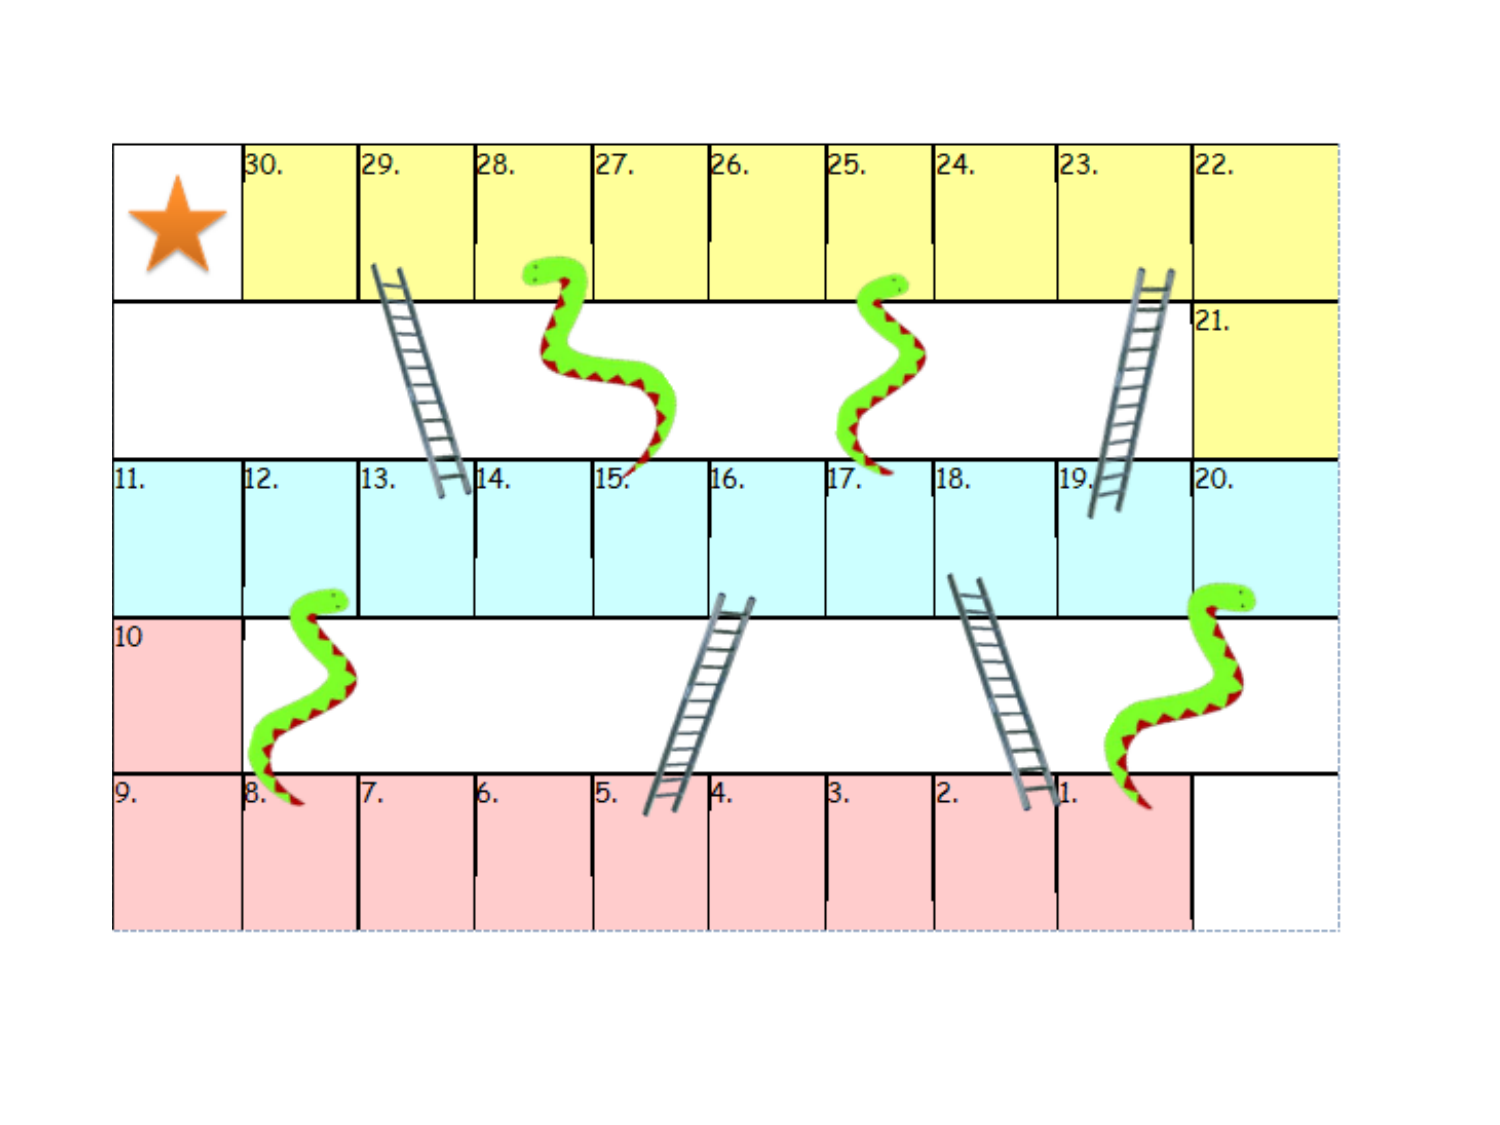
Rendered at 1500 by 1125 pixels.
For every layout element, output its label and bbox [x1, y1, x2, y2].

picture [111, 141, 1344, 933]
